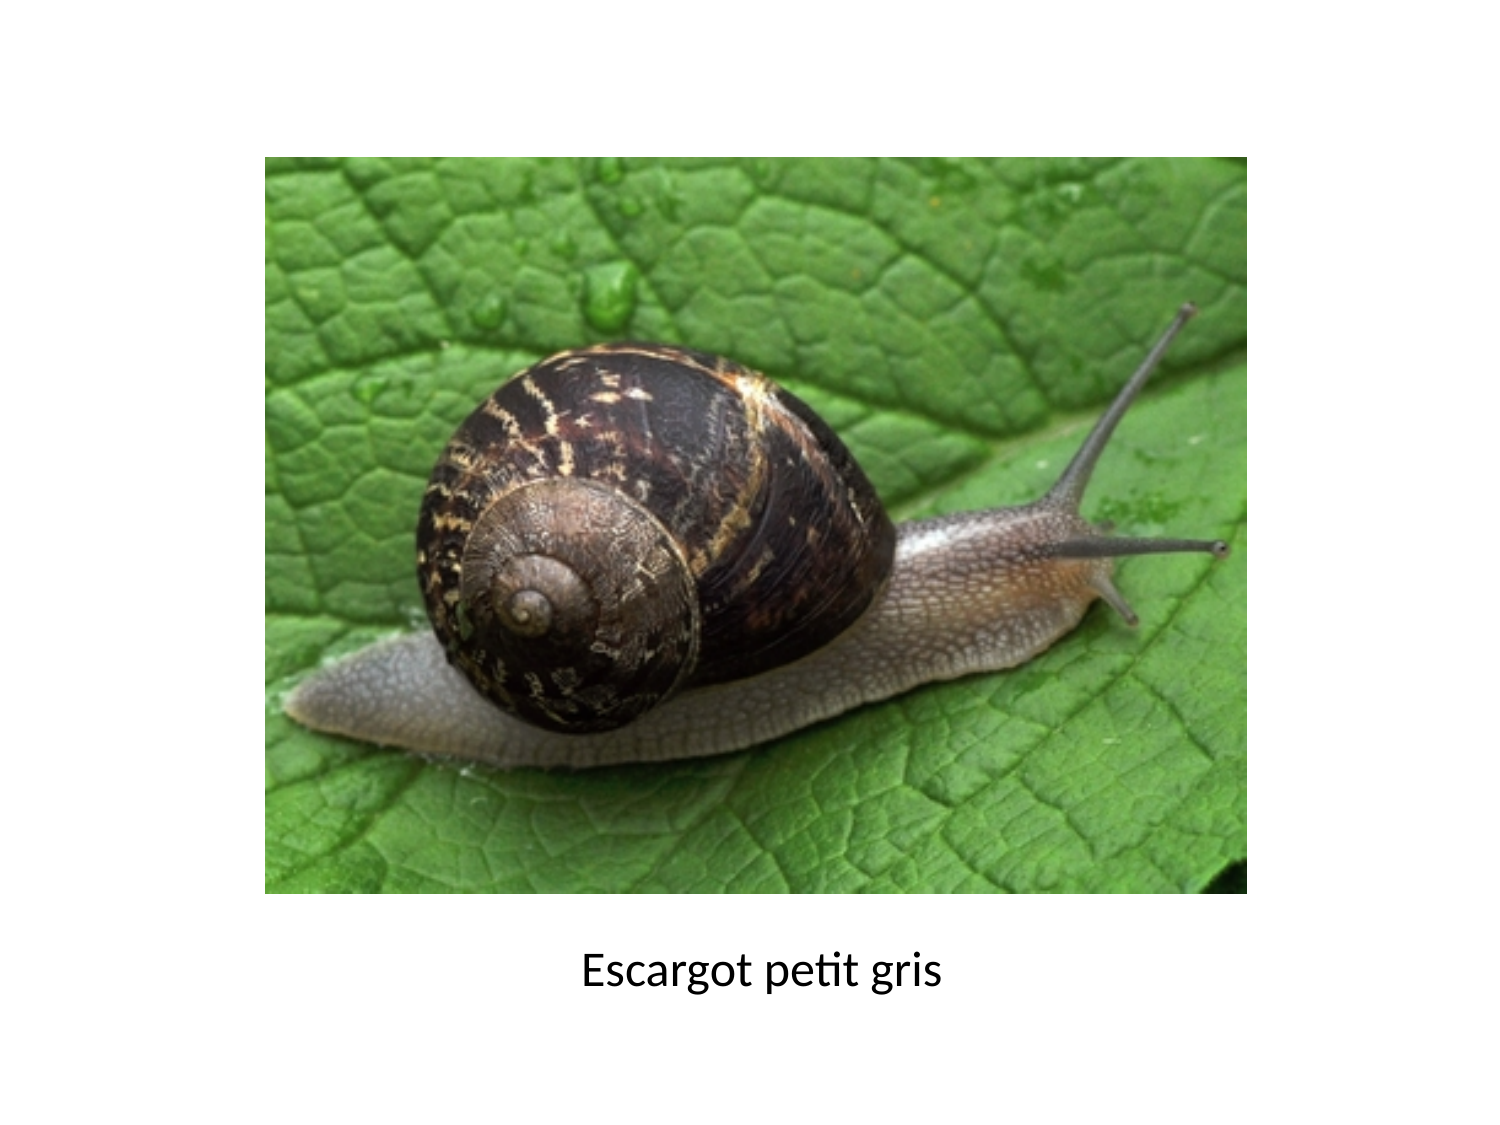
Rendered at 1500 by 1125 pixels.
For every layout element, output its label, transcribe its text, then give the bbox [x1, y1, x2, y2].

text_box Escargot petit gris [265, 928, 1258, 1004]
picture [265, 157, 1247, 894]
